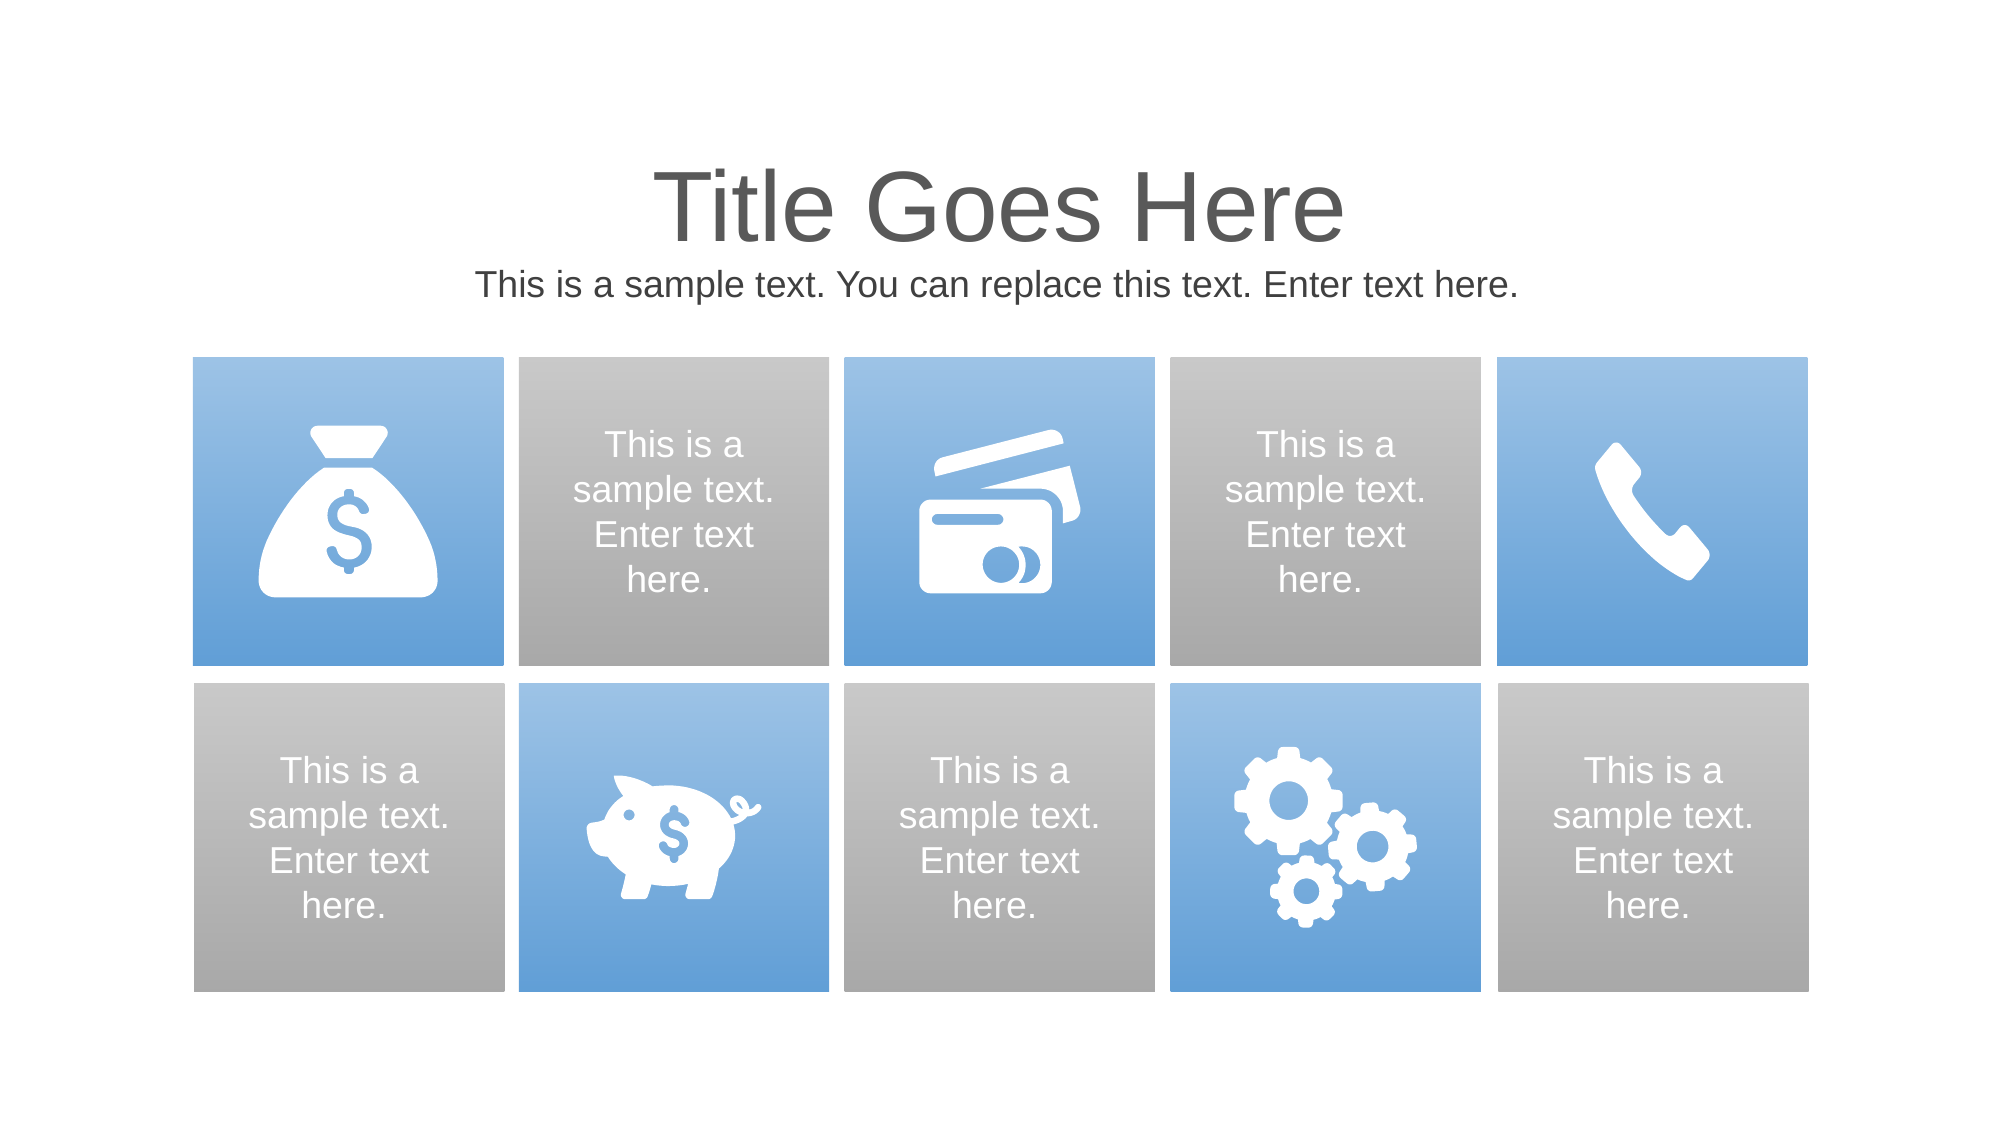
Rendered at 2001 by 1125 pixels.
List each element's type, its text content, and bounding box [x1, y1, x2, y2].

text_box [919, 429, 1081, 594]
text_box [844, 682, 1156, 992]
text_box [518, 682, 830, 992]
text_box This is a sample text. Enter text here. [867, 738, 1133, 934]
text_box This is a sample text. You can replace this text. Enter text here. [328, 269, 1667, 313]
text_box [1595, 442, 1710, 581]
text_box [518, 357, 830, 666]
text_box This is a sample text. Enter text here. [1520, 738, 1787, 934]
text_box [258, 425, 438, 598]
text_box [193, 682, 505, 992]
text_box [1497, 682, 1810, 992]
text_box [586, 775, 762, 900]
text_box [192, 357, 504, 666]
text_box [1234, 747, 1418, 928]
text_box [1170, 682, 1482, 992]
text_box [1496, 357, 1809, 666]
text_box [1170, 357, 1482, 666]
text_box Title Goes Here [100, 133, 1900, 269]
text_box This is a sample text. Enter text here. [541, 413, 807, 608]
text_box This is a sample text. Enter text here. [216, 738, 483, 934]
text_box [844, 357, 1156, 666]
text_box This is a sample text. Enter text here. [1192, 413, 1459, 608]
